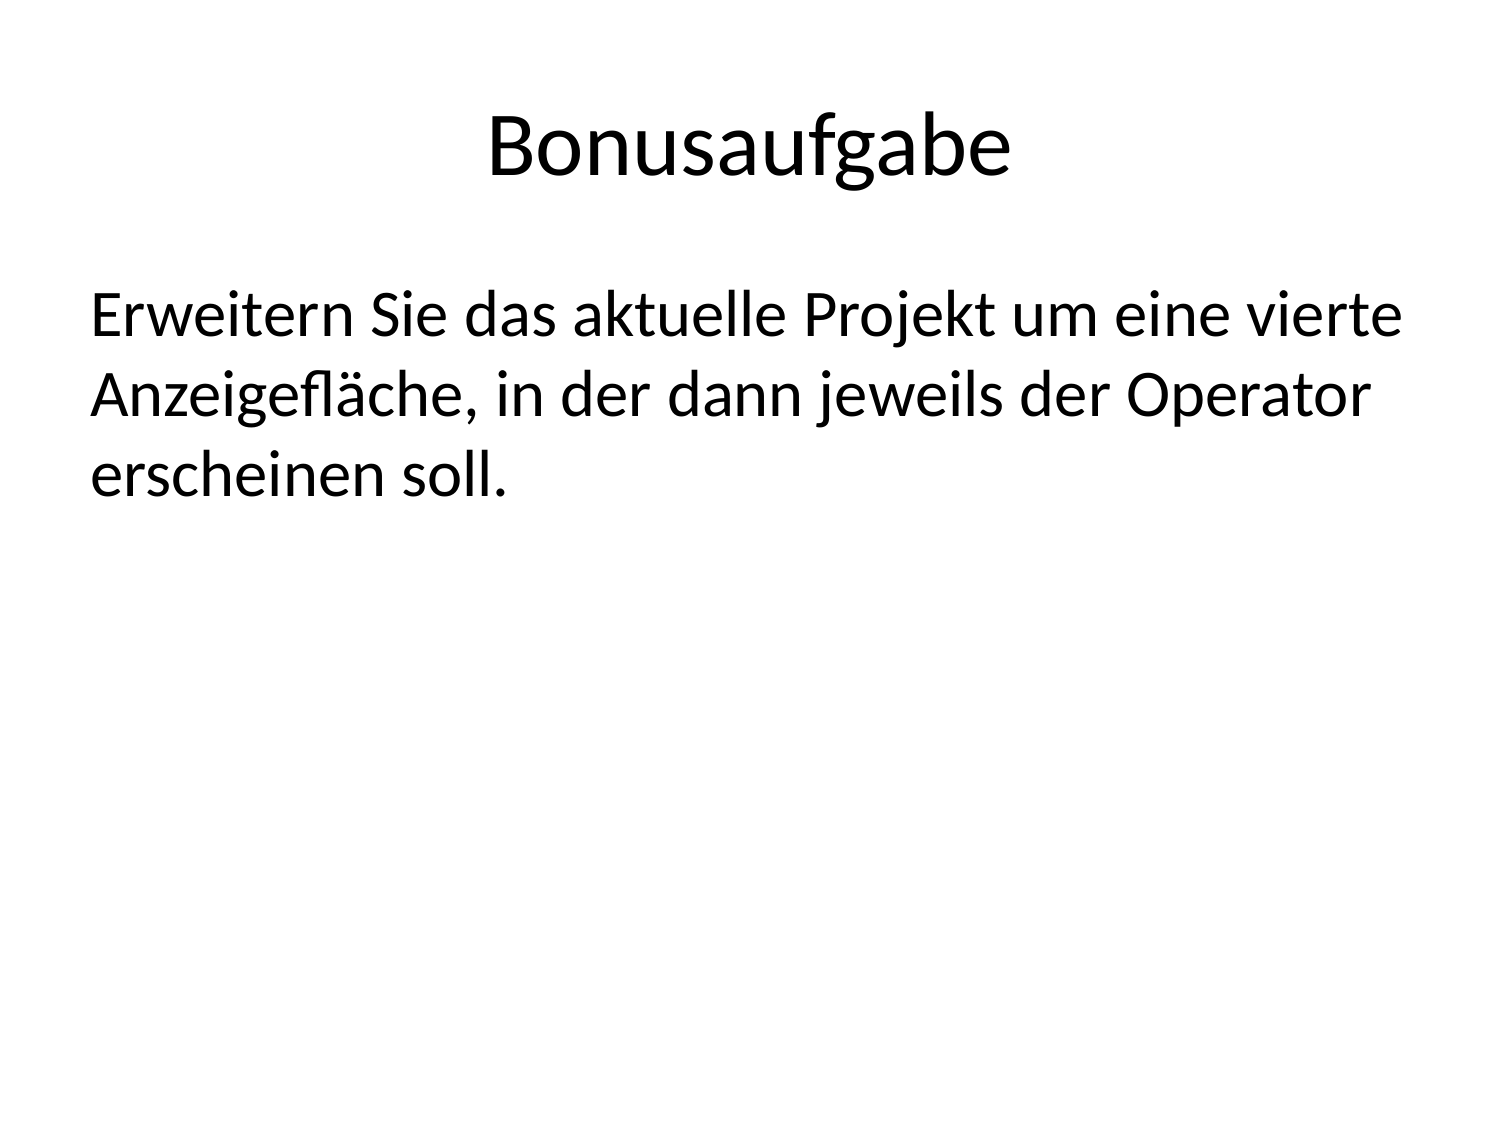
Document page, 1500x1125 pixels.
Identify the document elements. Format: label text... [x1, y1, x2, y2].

title Bonusaufgabe [75, 45, 1425, 233]
list Erweitern Sie das aktuelle Projekt um eine vierte Anzeigefläche, in der dann jeweils der Operator erscheinen soll. [75, 262, 1425, 1005]
